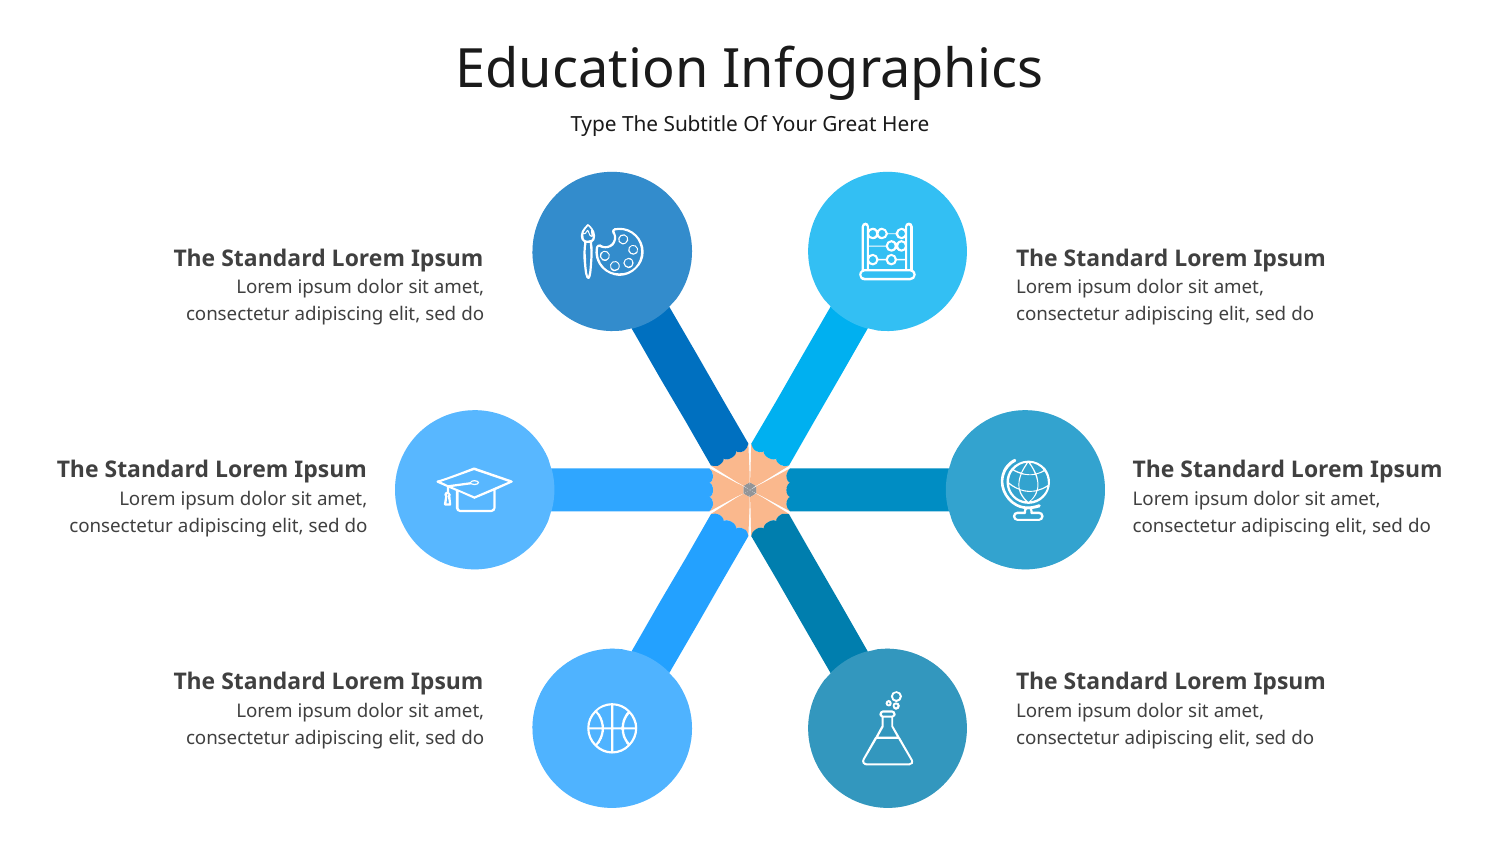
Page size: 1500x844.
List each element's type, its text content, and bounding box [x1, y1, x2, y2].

text_box The Standard Lorem Ipsum Lorem ipsum dolor sit amet, consectetur adipiscing elit, sed do [169, 237, 484, 325]
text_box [520, 160, 749, 467]
title Education Infographics [63, 25, 1437, 107]
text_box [718, 474, 781, 512]
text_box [786, 409, 1106, 570]
text_box The Standard Lorem Ipsum Lorem ipsum dolor sit amet, consectetur adipiscing elit, sed do [52, 449, 368, 537]
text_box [750, 513, 979, 820]
text_box The Standard Lorem Ipsum Lorem ipsum dolor sit amet, consectetur adipiscing elit, sed do [1132, 449, 1448, 537]
text_box The Standard Lorem Ipsum Lorem ipsum dolor sit amet, consectetur adipiscing elit, sed do [1016, 660, 1331, 748]
text_box The Standard Lorem Ipsum Lorem ipsum dolor sit amet, consectetur adipiscing elit, sed do [1016, 237, 1331, 325]
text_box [1000, 458, 1051, 522]
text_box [580, 223, 644, 280]
list Type The Subtitle Of Your Great Here [63, 108, 1437, 138]
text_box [750, 160, 979, 467]
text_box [520, 513, 749, 820]
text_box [861, 690, 914, 766]
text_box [394, 409, 714, 570]
text_box The Standard Lorem Ipsum Lorem ipsum dolor sit amet, consectetur adipiscing elit, sed do [169, 660, 484, 748]
